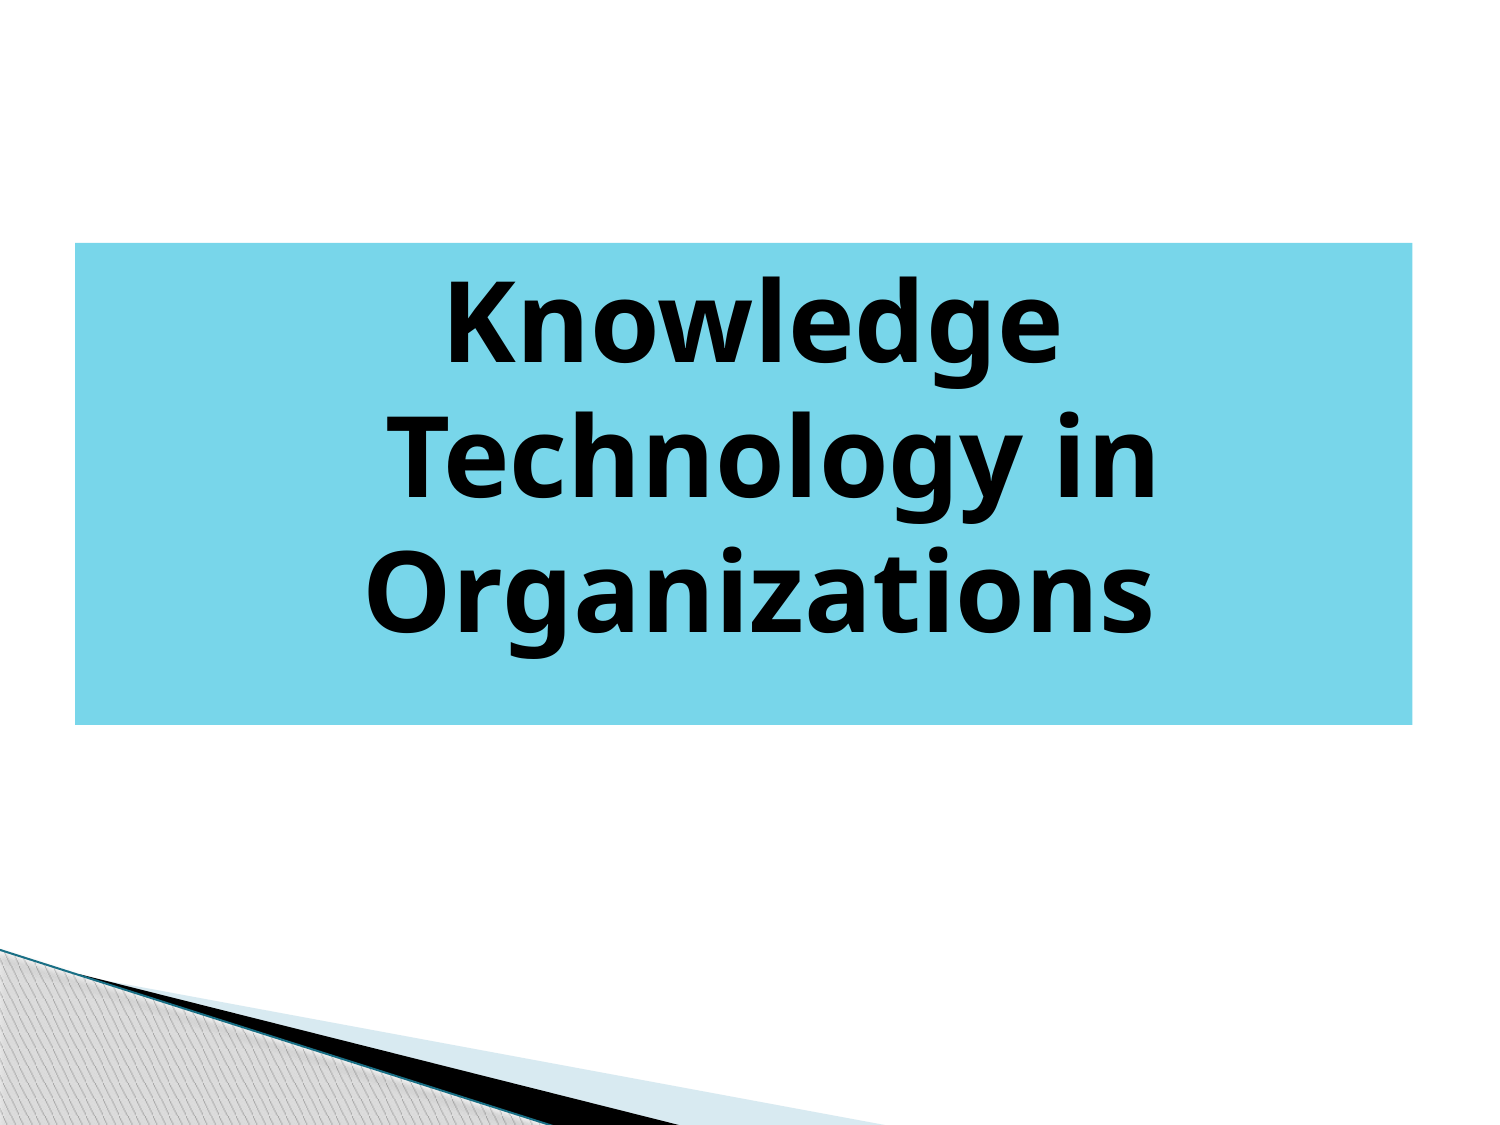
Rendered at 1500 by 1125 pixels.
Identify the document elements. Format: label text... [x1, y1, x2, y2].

list Knowledge Technology in Organizations [75, 242, 1413, 725]
